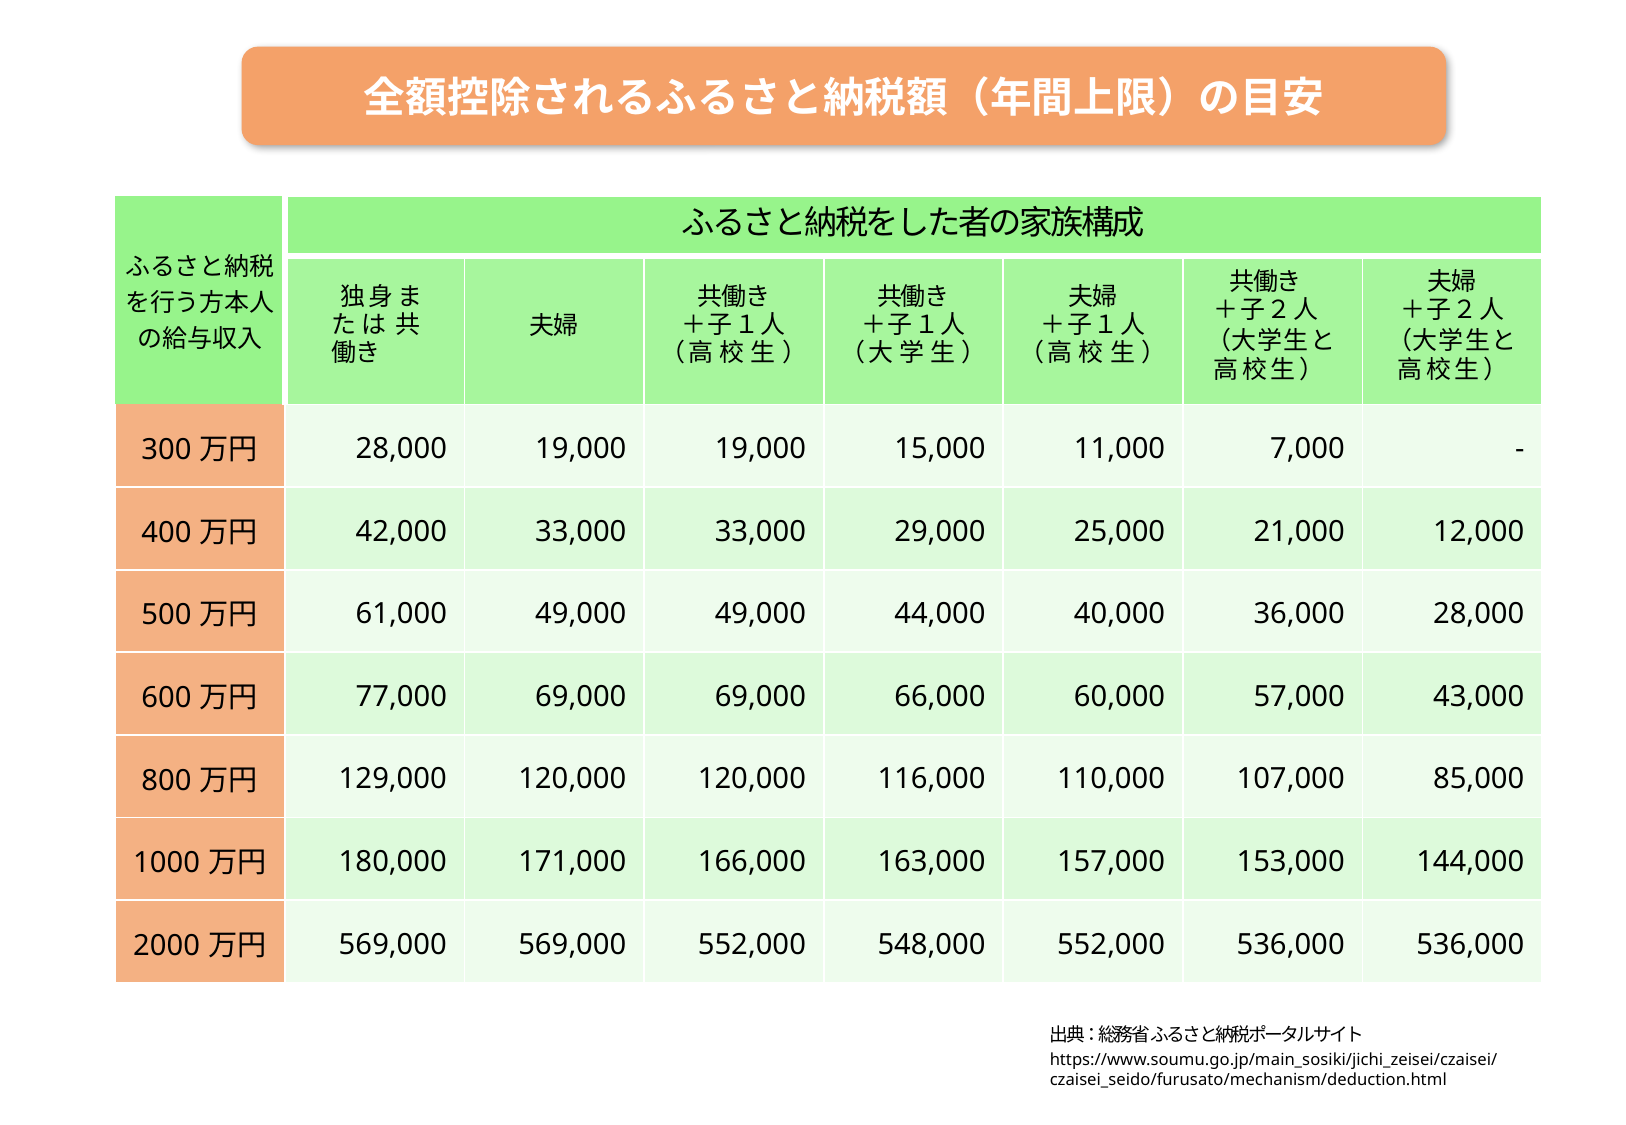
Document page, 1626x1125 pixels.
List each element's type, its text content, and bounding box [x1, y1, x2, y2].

table_cell 536,000 [1184, 901, 1362, 982]
table_cell 33,000 [645, 488, 823, 569]
table_cell 110,000 [1004, 736, 1182, 817]
table_cell 36,000 [1184, 571, 1362, 651]
table_cell 57,000 [1184, 653, 1362, 734]
table_cell 569,000 [465, 901, 643, 982]
table_cell 400万円 [116, 488, 284, 569]
table_cell 40,000 [1004, 571, 1182, 651]
table_cell 共働き ＋子２人 （大学生と高校生） [1184, 259, 1362, 404]
table_cell 28,000 [1363, 571, 1541, 651]
table_cell 116,000 [825, 736, 1002, 817]
table_cell 61,000 [286, 571, 464, 651]
table_cell 60,000 [1004, 653, 1182, 734]
table_cell 69,000 [465, 653, 643, 734]
table_cell 180,000 [286, 818, 464, 899]
text_box 全額控除されるふるさと納税額（年間上限）の目安 [241, 46, 1447, 146]
table_cell 共働き ＋子１人 （高校生） [645, 259, 823, 404]
table_cell 500万円 [116, 571, 284, 651]
table_cell - [1363, 405, 1541, 486]
table_cell 44,000 [825, 571, 1002, 651]
table_cell 28,000 [286, 405, 464, 486]
table_cell 夫婦 [465, 259, 643, 404]
table_cell 33,000 [465, 488, 643, 569]
table_cell 共働き ＋子１人 （大学生） [825, 259, 1002, 404]
table_cell 25,000 [1004, 488, 1182, 569]
table_cell 166,000 [645, 818, 823, 899]
table_cell 66,000 [825, 653, 1002, 734]
table_cell 107,000 [1184, 736, 1362, 817]
table_cell 69,000 [645, 653, 823, 734]
table_cell 144,000 [1363, 818, 1541, 899]
table_cell 42,000 [286, 488, 464, 569]
table_cell 552,000 [1004, 901, 1182, 982]
table_cell 15,000 [825, 405, 1002, 486]
table_cell 163,000 [825, 818, 1002, 899]
table_cell 1000万円 [116, 818, 284, 899]
table_cell 153,000 [1184, 818, 1362, 899]
table_cell 夫婦 ＋子２人 （大学生と高校生） [1363, 259, 1541, 404]
table_cell 85,000 [1363, 736, 1541, 817]
table_header ふるさと納税をした者の家族構成 [288, 197, 1541, 253]
table_header ふるさと納税を行う方本人の給与収入 [115, 196, 282, 404]
table_cell 171,000 [465, 818, 643, 899]
table_cell 49,000 [645, 571, 823, 651]
table_cell 552,000 [645, 901, 823, 982]
table_cell 21,000 [1184, 488, 1362, 569]
table_cell 19,000 [465, 405, 643, 486]
table_cell 569,000 [286, 901, 464, 982]
table_cell 300万円 [116, 404, 284, 486]
table_cell 29,000 [825, 488, 1002, 569]
table_cell 2000万円 [116, 901, 284, 982]
table_cell 120,000 [465, 736, 643, 817]
text_box 出典：総務省 ふるさと納税ポータルサイト https://www.soumu.go.jp/main_sosiki/jichi_zeisei/czaisei/czaisei_seido/furusato/mechanism/deduction.html [1047, 1018, 1595, 1089]
table_cell 12,000 [1363, 488, 1541, 569]
table_cell 43,000 [1363, 653, 1541, 734]
table_cell 129,000 [286, 736, 464, 817]
table_cell 独身または共働き [288, 259, 464, 404]
table_cell 19,000 [645, 405, 823, 486]
table_cell 120,000 [645, 736, 823, 817]
table_cell 548,000 [825, 901, 1002, 982]
table_cell 49,000 [465, 571, 643, 651]
table_cell 536,000 [1363, 901, 1541, 982]
table_cell 11,000 [1004, 405, 1182, 486]
table_cell 7,000 [1184, 405, 1362, 486]
table_cell 600万円 [116, 653, 284, 734]
table_cell 157,000 [1004, 818, 1182, 899]
table_cell 77,000 [286, 653, 464, 734]
table_cell 夫婦 ＋子１人 （高校生） [1004, 259, 1182, 404]
table_cell 800万円 [116, 736, 284, 817]
